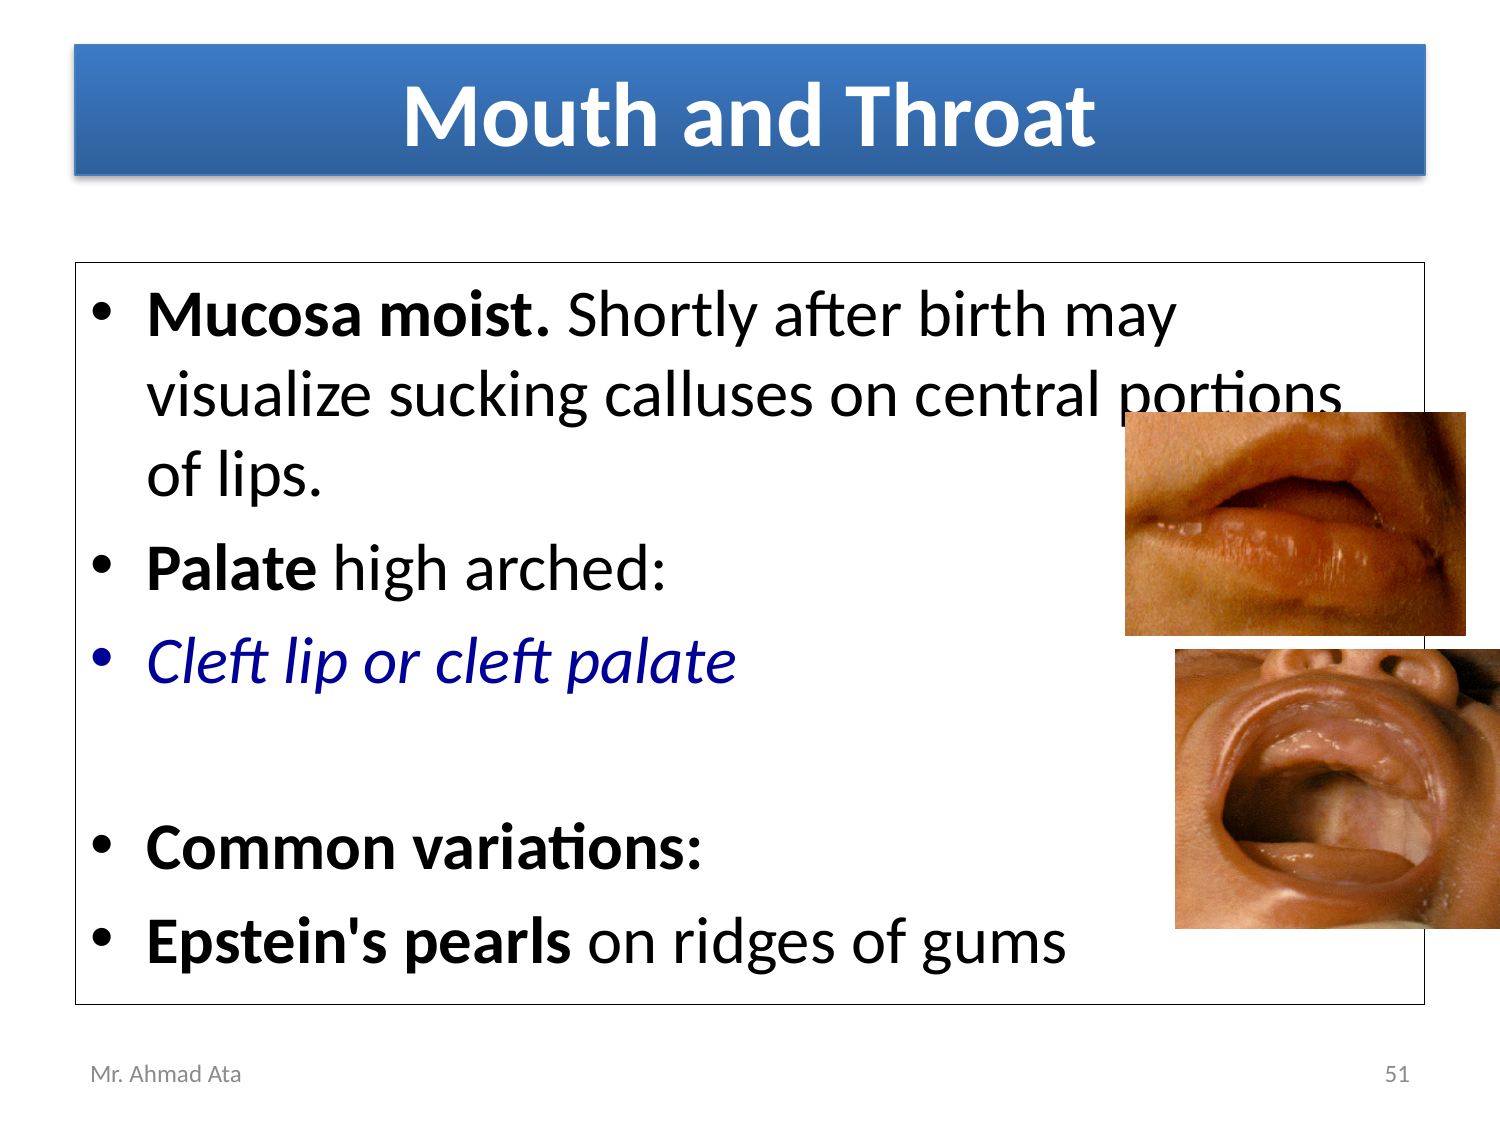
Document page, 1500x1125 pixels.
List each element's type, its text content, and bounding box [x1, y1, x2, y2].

list Mucosa moist. Shortly after birth may visualize sucking calluses on central portions of lips. Palate high arched: Cleft lip or cleft palate Common variations: Epstein's pearls on ridges of gums [75, 262, 1425, 1005]
slide_number Mr. Ahmad Ata [75, 1042, 425, 1103]
slide_number 51 [1074, 1042, 1425, 1103]
picture [1124, 412, 1466, 637]
title Mouth and Throat [74, 44, 1426, 176]
picture [1174, 649, 1500, 929]
